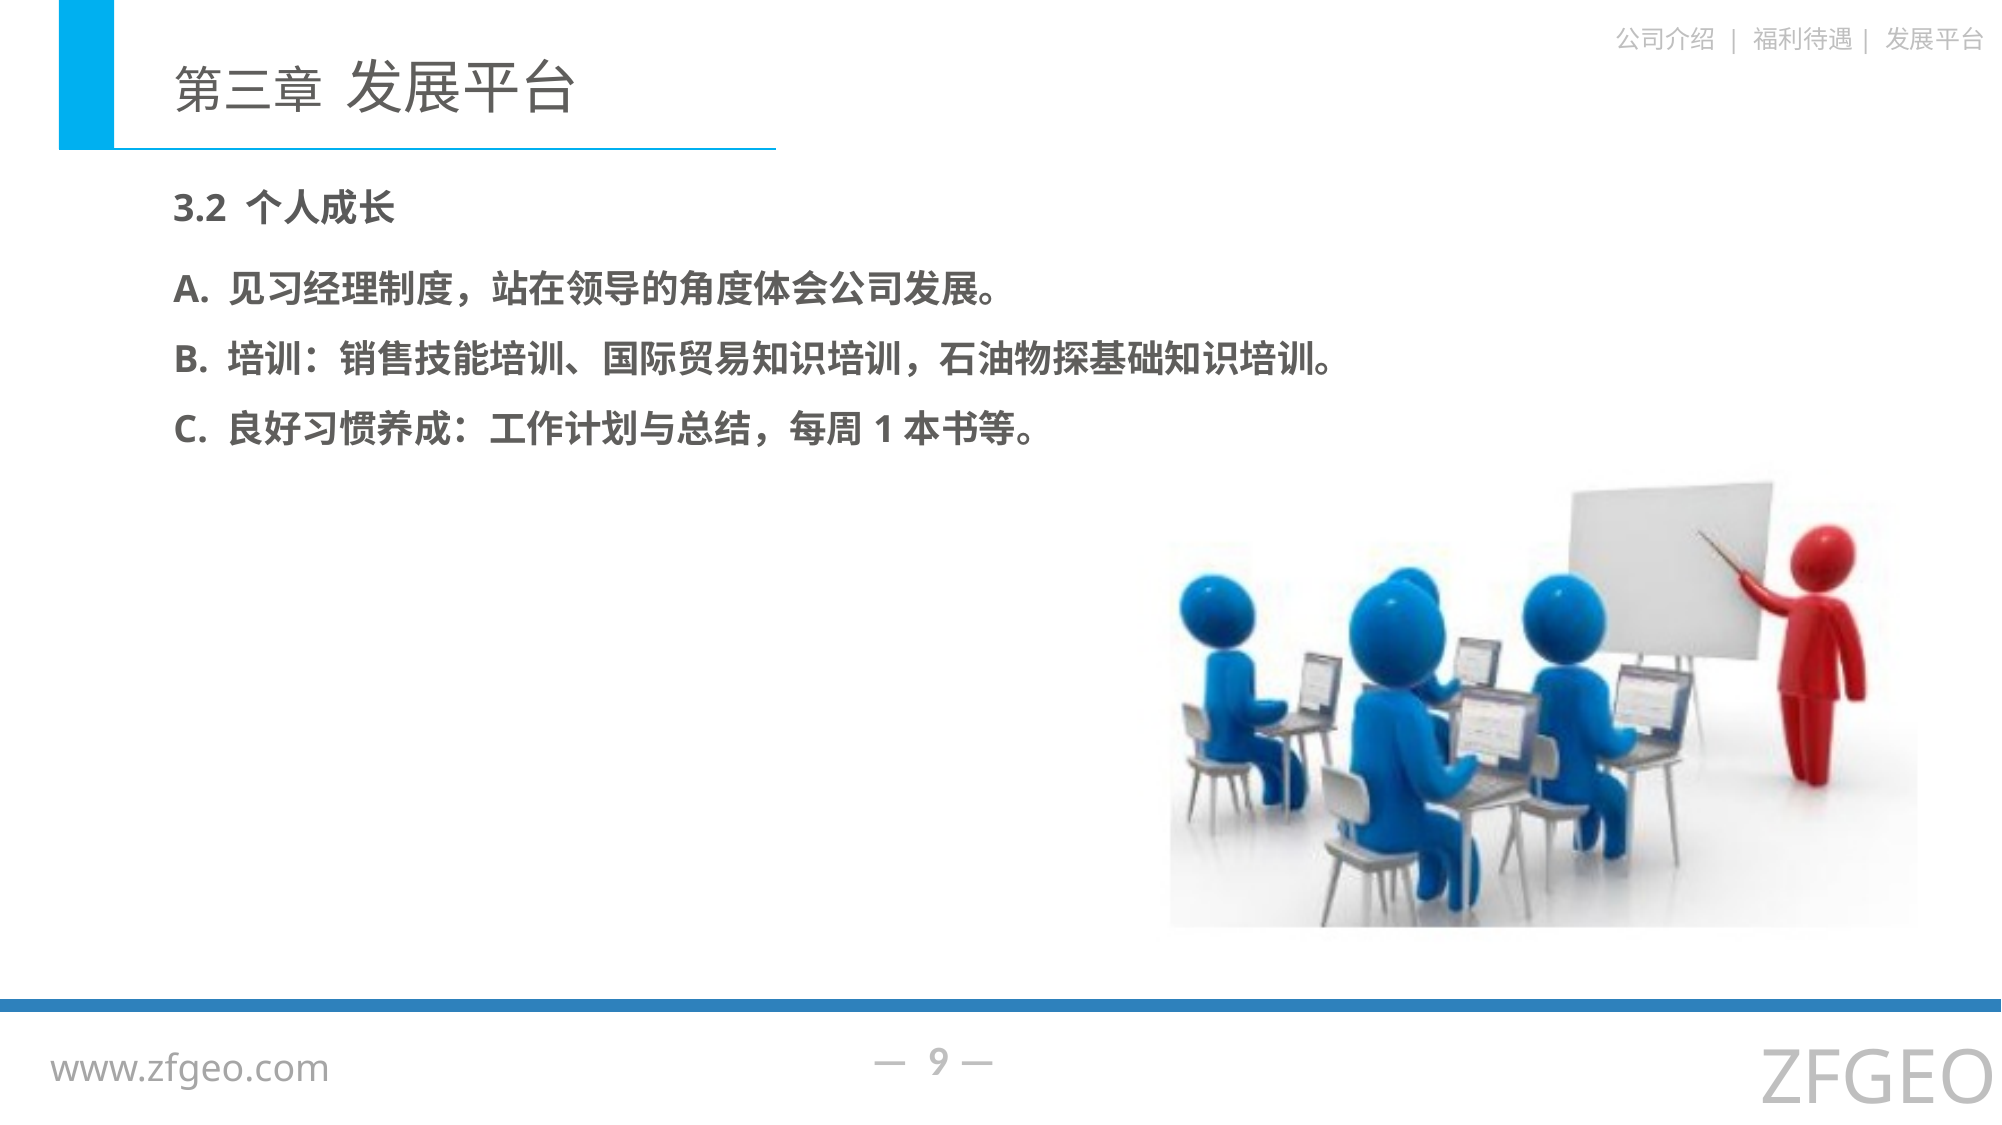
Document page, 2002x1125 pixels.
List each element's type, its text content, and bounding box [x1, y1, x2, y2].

text_box 3.2 个人成长 [158, 162, 1025, 236]
text_box A. 见习经理制度，站在领导的角度体会公司发展。 B. 培训：销售技能培训、国际贸易知识培训，石油物探基础知识培训。 C. 良好习惯养成：工作计划与总结，每周1本书等。 [158, 257, 1938, 458]
picture [1103, 398, 1927, 980]
